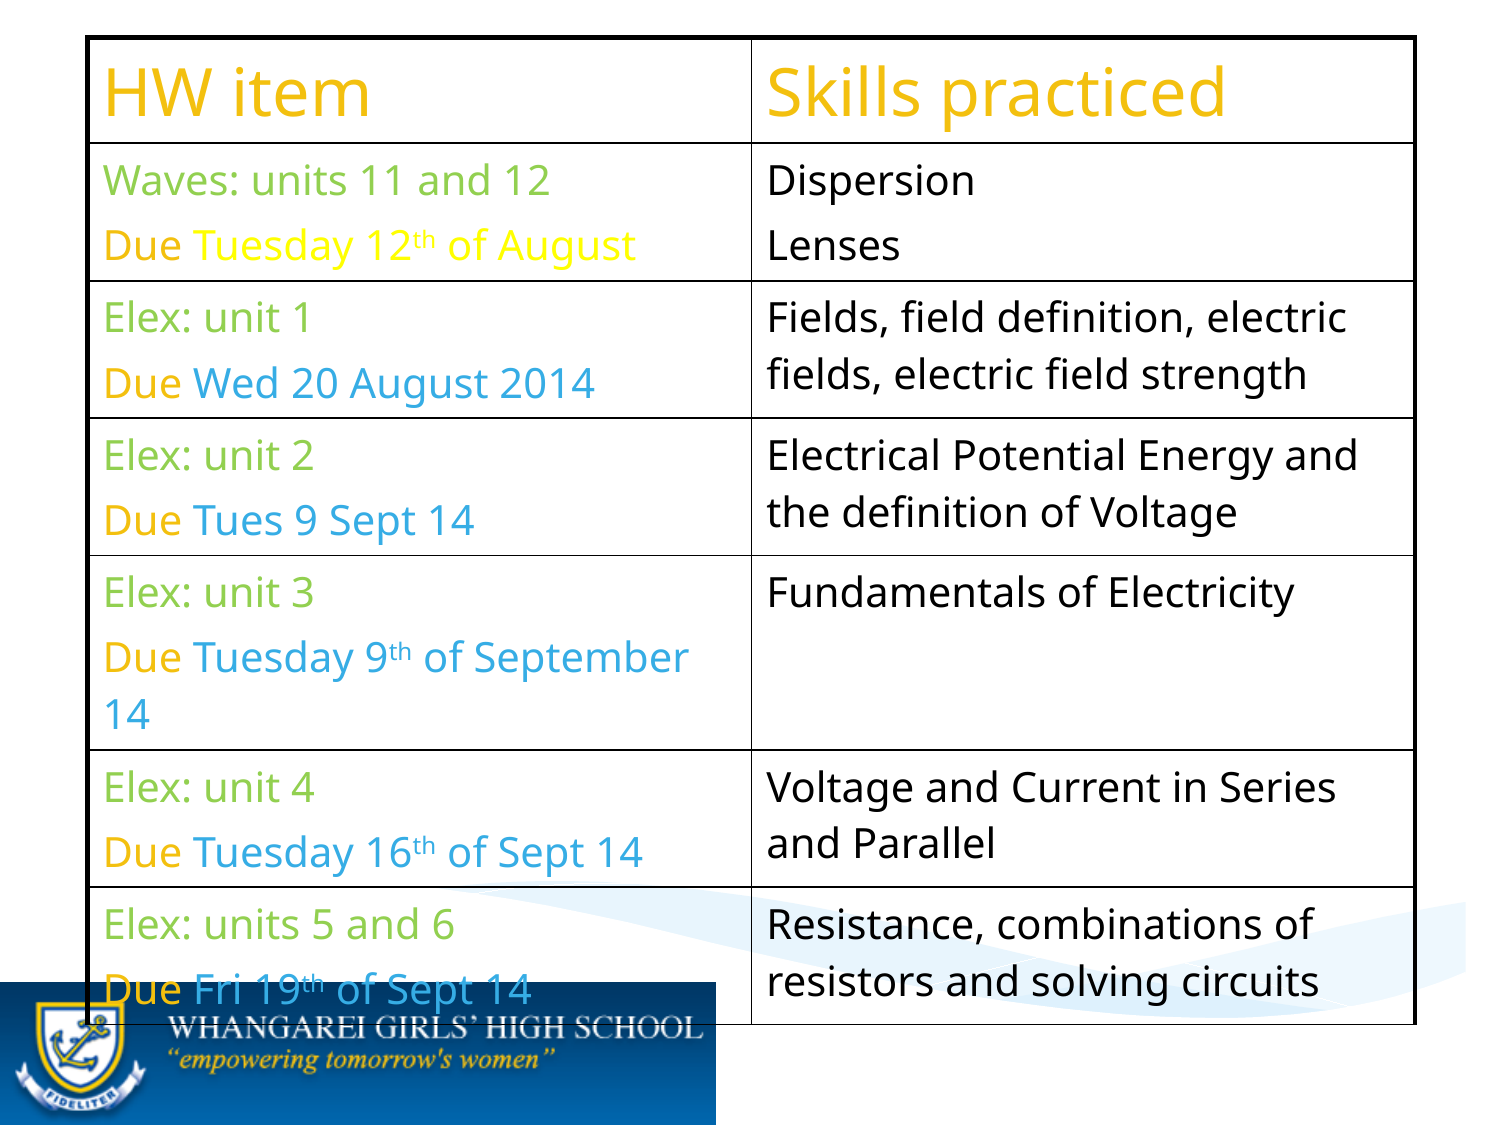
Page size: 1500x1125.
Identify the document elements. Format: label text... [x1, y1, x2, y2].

table_cell Electrical Potential Energy and the definition of Voltage [752, 419, 1413, 555]
table_cell Waves: units 11 and 12 Due Tuesday 12th of August [90, 144, 751, 280]
table_cell Elex: units 5 and 6 Due Fri 19th of Sept 14 [90, 888, 751, 1024]
table_cell Elex: unit 1 Due Wed 20 August 2014 [90, 282, 751, 417]
table_header Skills practiced [752, 40, 1413, 142]
table_cell Elex: unit 3 Due Tuesday 9th of September 14 [90, 556, 751, 749]
picture [0, 982, 716, 1125]
table_cell Resistance, combinations of resistors and solving circuits [752, 888, 1413, 1024]
table_cell Elex: unit 2 Due Tues 9 Sept 14 [90, 419, 751, 555]
table_header HW item [90, 40, 751, 142]
table_cell Dispersion Lenses [752, 144, 1413, 280]
table_cell Elex: unit 4 Due Tuesday 16th of Sept 14 [90, 751, 751, 886]
table_cell Voltage and Current in Series and Parallel [752, 751, 1413, 886]
table_cell Fields, field definition, electric fields, electric field strength [752, 282, 1413, 417]
table_cell Fundamentals of Electricity [752, 556, 1413, 749]
